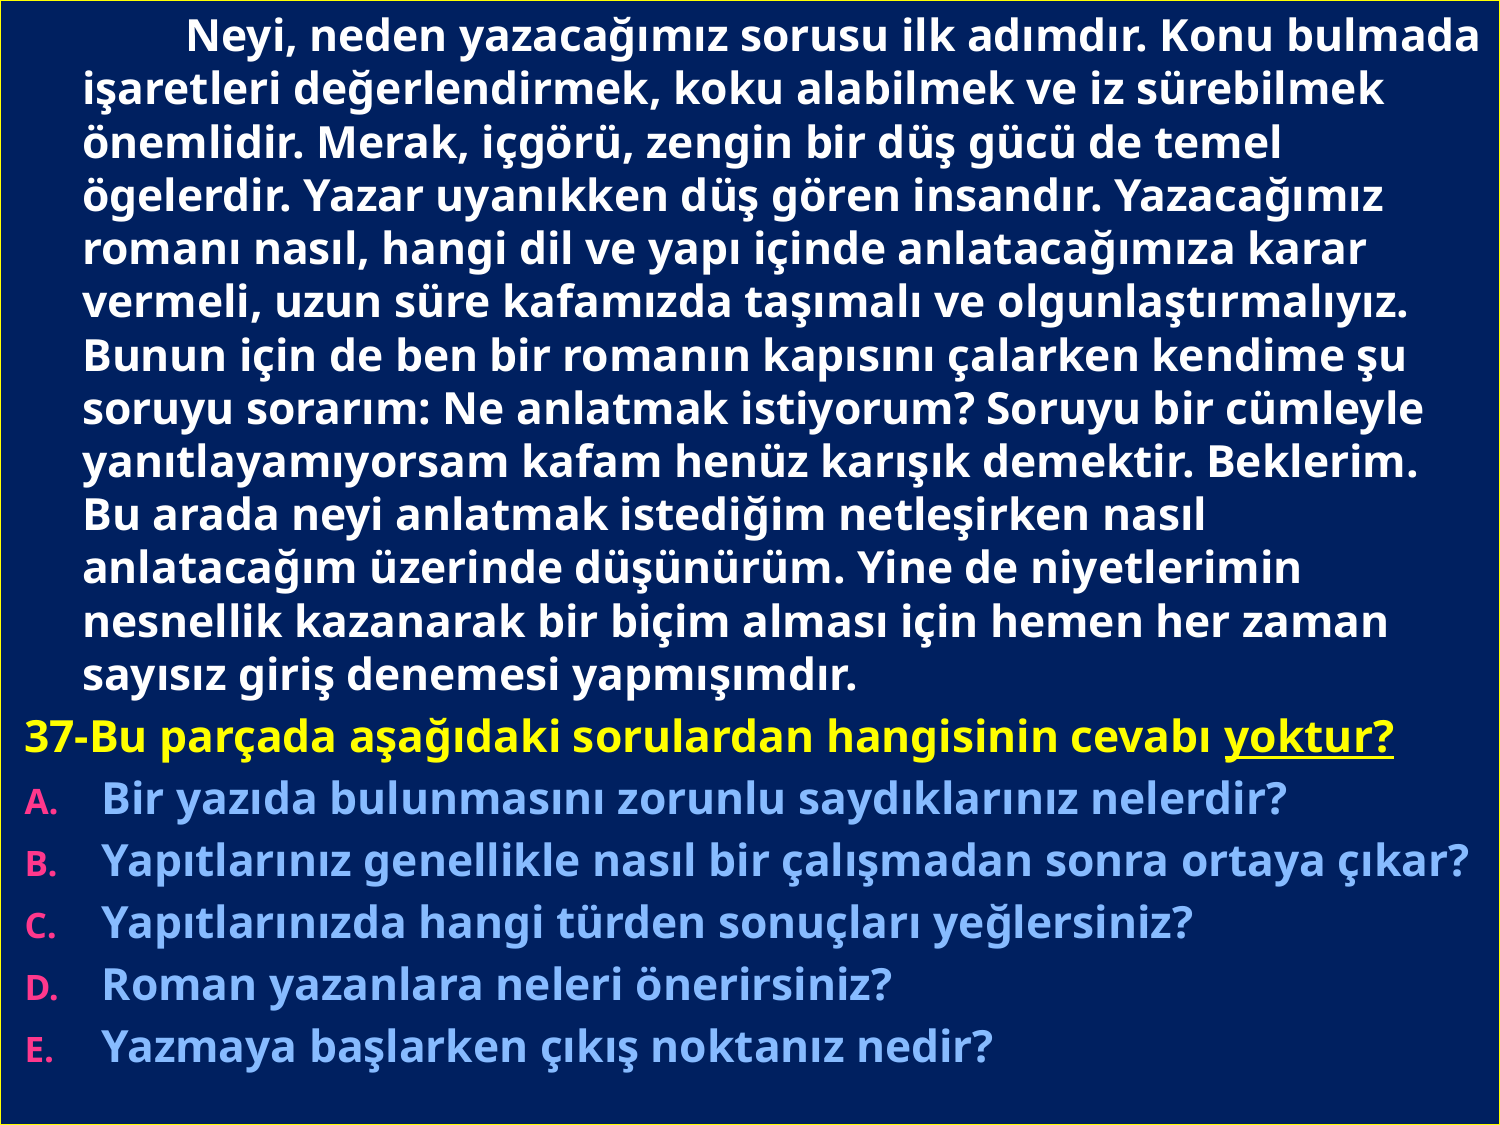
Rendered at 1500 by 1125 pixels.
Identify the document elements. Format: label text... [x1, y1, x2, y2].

list Neyi, neden yazacağımız sorusu ilk adımdır. Konu bulmada işaretleri değerlendirmek, koku alabilmek ve iz sürebilmek önemlidir. Merak, içgörü, zengin bir düş gücü de temel ögelerdir. Yazar uyanıkken düş gören insandır. Yazacağımız romanı nasıl, hangi dil ve yapı içinde anlatacağımıza karar vermeli, uzun süre kafamızda taşımalı ve olgunlaştırmalıyız. Bunun için de ben bir romanın kapısını çalarken kendime şu soruyu sorarım: Ne anlatmak istiyorum? Soruyu bir cümleyle yanıtlayamıyorsam kafam henüz karışık demektir. Beklerim. Bu arada neyi anlatmak istediğim netleşirken nasıl anlatacağım üzerinde düşünürüm. Yine de niyetlerimin nesnellik kazanarak bir biçim alması için hemen her zaman sayısız giriş denemesi yapmışımdır. 37-Bu parçada aşağıdaki sorulardan hangisinin cevabı yoktur? Bir yazıda bulunmasını zorunlu saydıklarınız nelerdir? Yapıtlarınız genellikle nasıl bir çalışmadan sonra ortaya çıkar? Yapıtlarınızda hangi türden sonuçları yeğlersiniz? Roman yazanlara neleri önerirsiniz? Yazmaya başlarken çıkış noktanız nedir? [0, 0, 1500, 1125]
